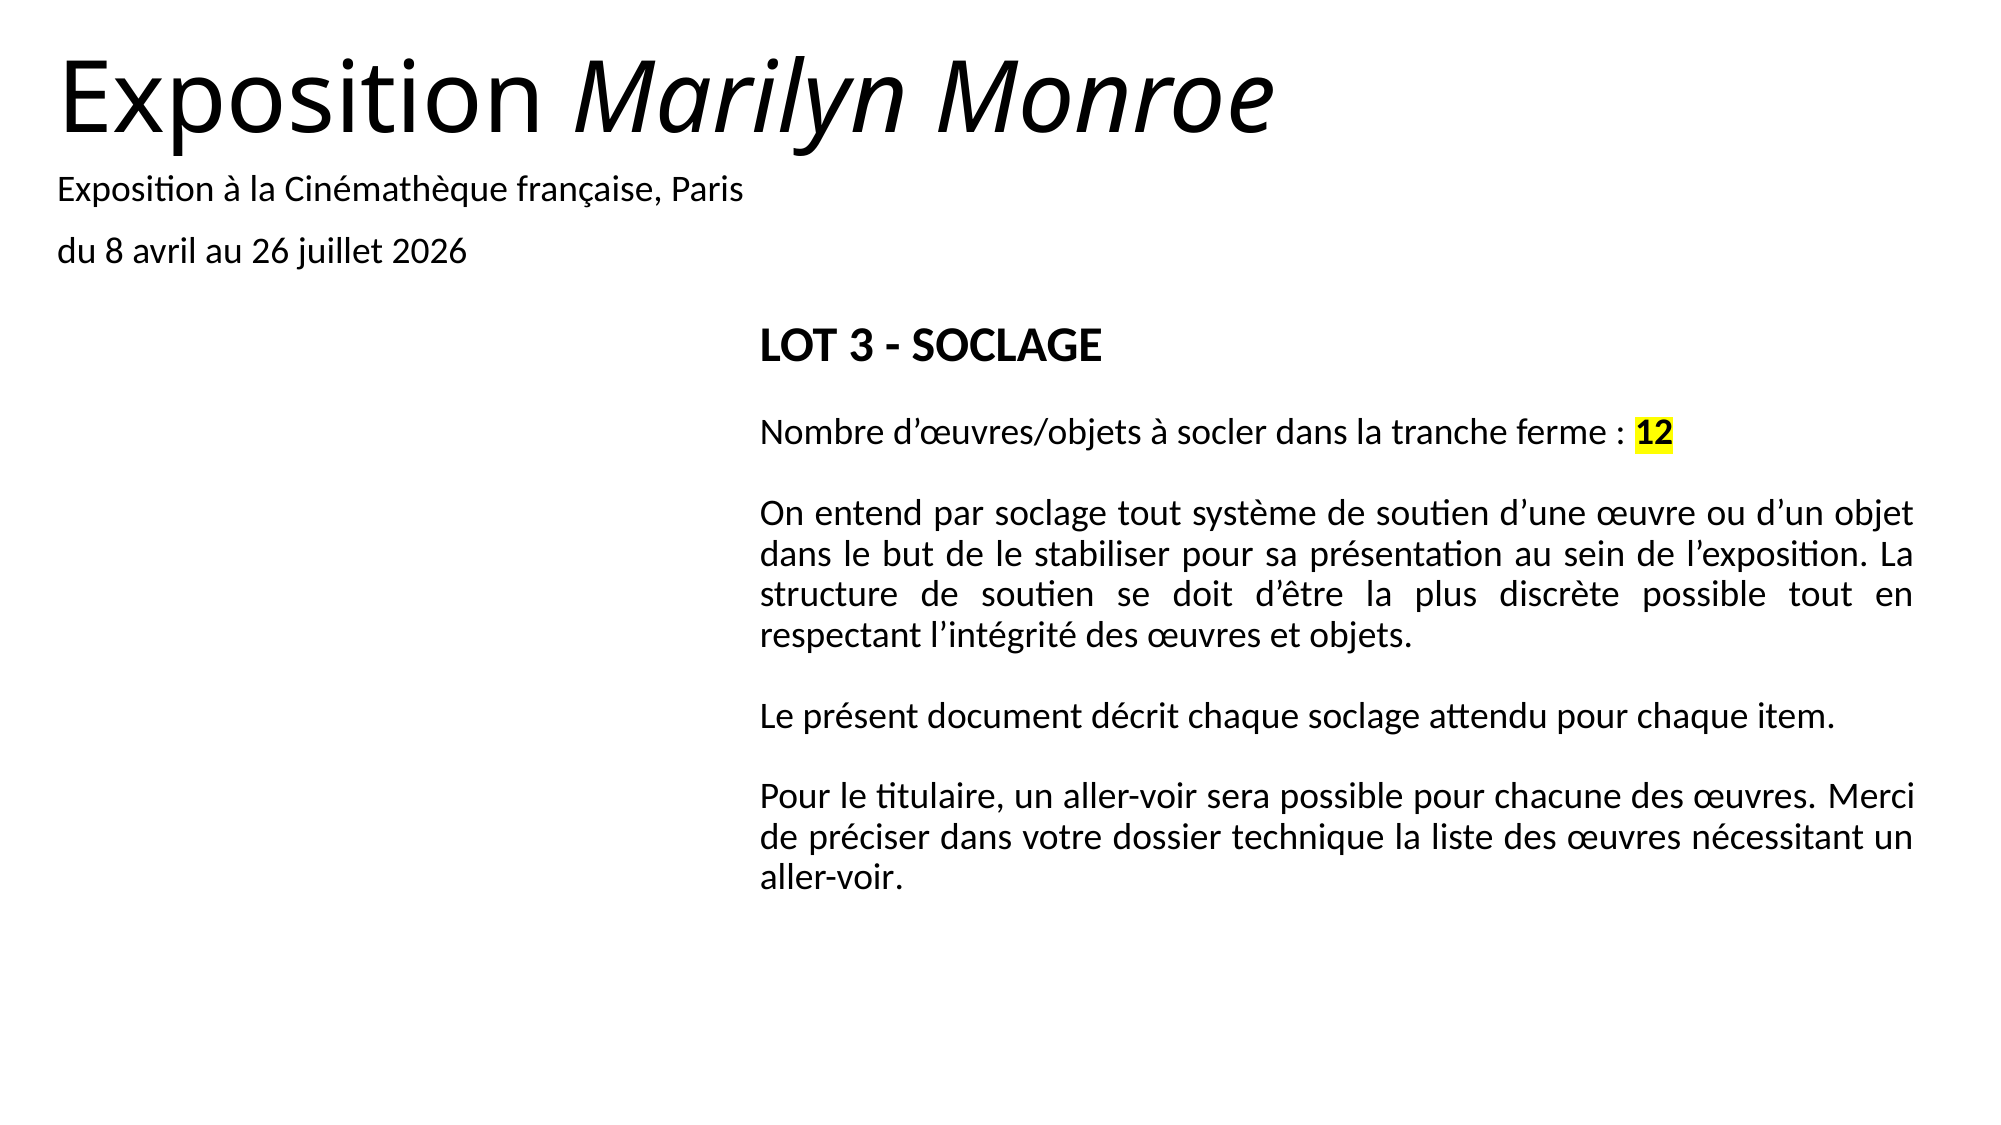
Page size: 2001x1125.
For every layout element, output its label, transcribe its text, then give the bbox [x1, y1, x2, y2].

text_box LOT 3 - SOCLAGE Nombre d’œuvres/objets à socler dans la tranche ferme : 12 On entend par soclage tout système de soutien d’une œuvre ou d’un objet dans le but de le stabiliser pour sa présentation au sein de l’exposition. La structure de soutien se doit d’être la plus discrète possible tout en respectant l’intégrité des œuvres et objets. Le présent document décrit chaque soclage attendu pour chaque item. Pour le titulaire, un aller-voir sera possible pour chacune des œuvres. Merci de préciser dans votre dossier technique la liste des œuvres nécessitant un aller-voir. [744, 310, 1931, 921]
title Exposition Marilyn Monroe [42, 34, 1543, 161]
subtitle Exposition à la Cinémathèque française, Paris du 8 avril au 26 juillet 2026 [42, 161, 1543, 311]
